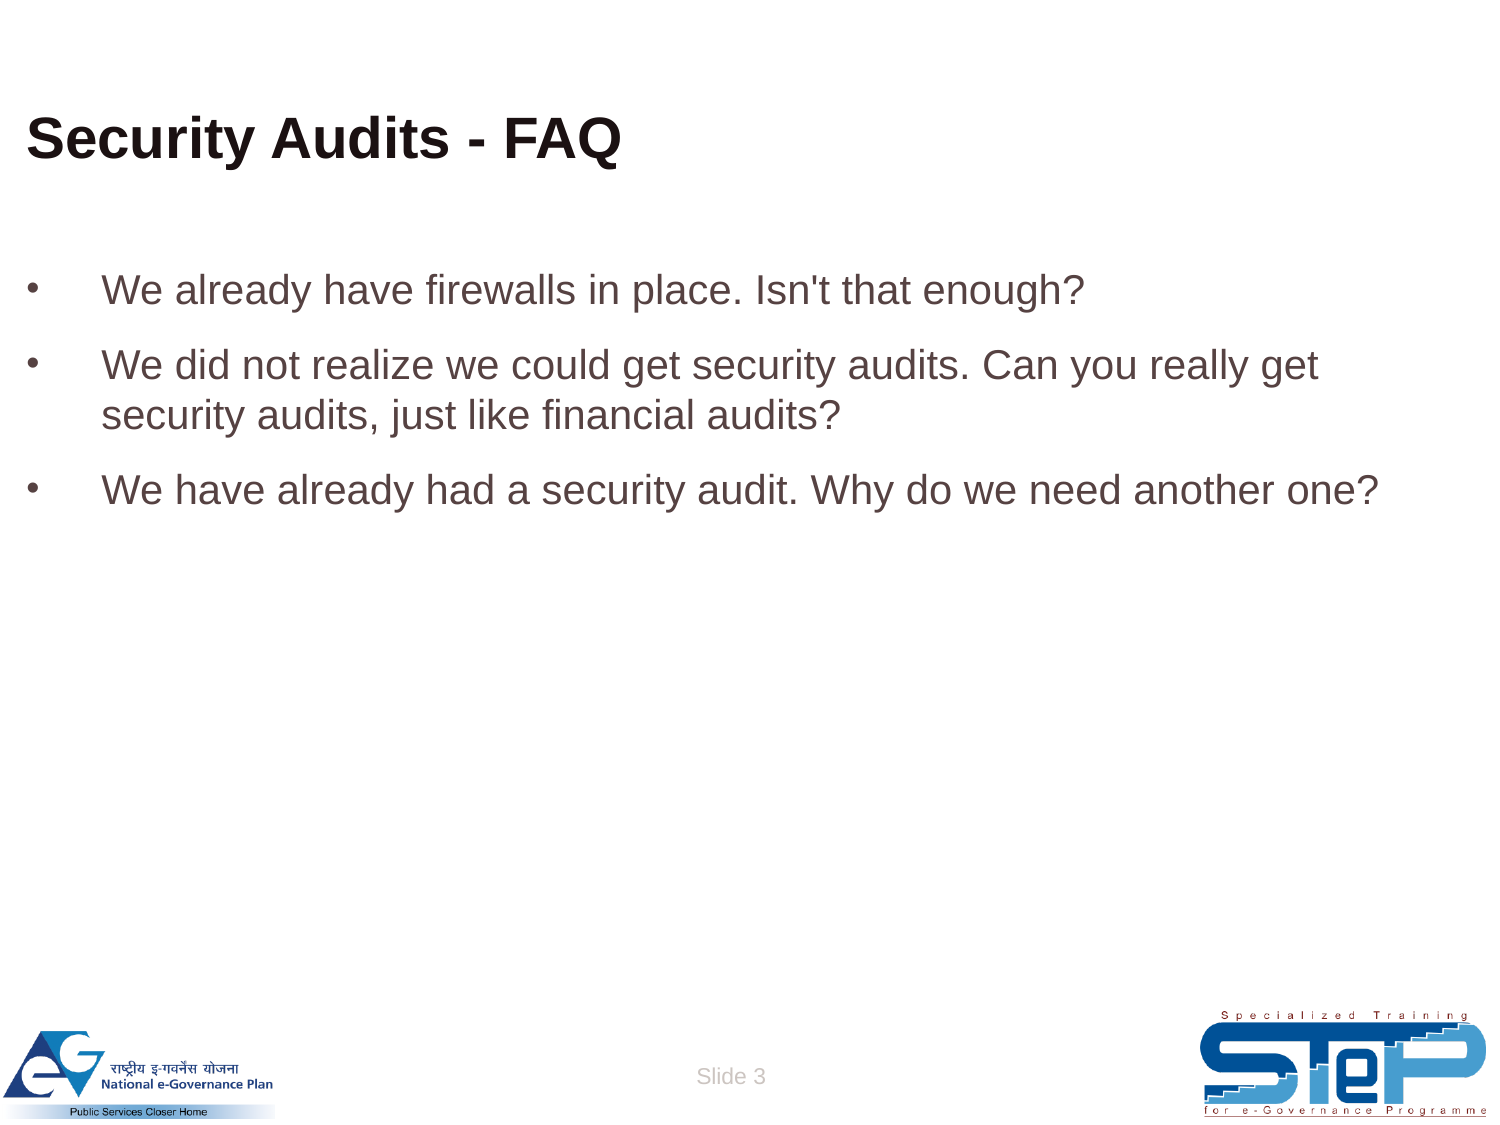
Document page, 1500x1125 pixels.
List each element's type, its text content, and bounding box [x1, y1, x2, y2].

picture [1200, 1011, 1486, 1117]
list We already have firewalls in place. Isn't that enough? We did not realize we could get security audits. Can you really get security audits, just like financial audits? We have already had a security audit. Why do we need another one? [26, 262, 1438, 974]
picture [2, 1031, 275, 1119]
title Security Audits - FAQ [26, 99, 1472, 224]
